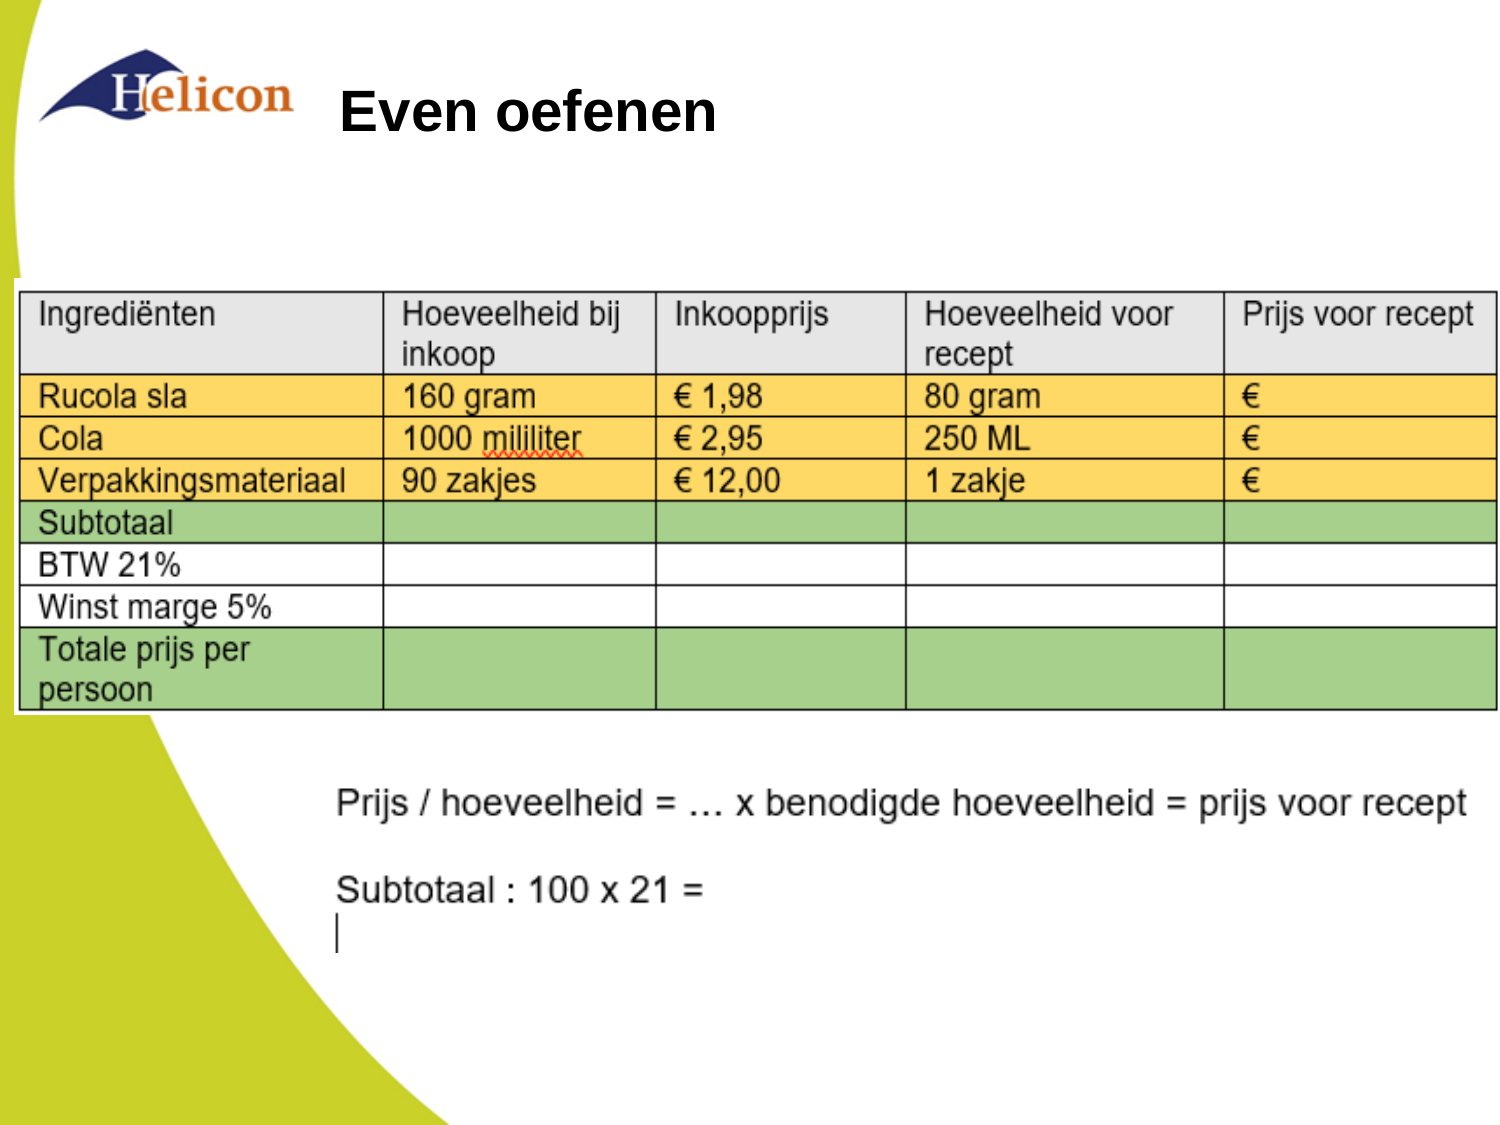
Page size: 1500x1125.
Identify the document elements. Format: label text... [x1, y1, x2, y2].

title Even oefenen [324, 54, 1415, 161]
picture [0, 0, 1500, 1125]
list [14, 278, 1500, 715]
